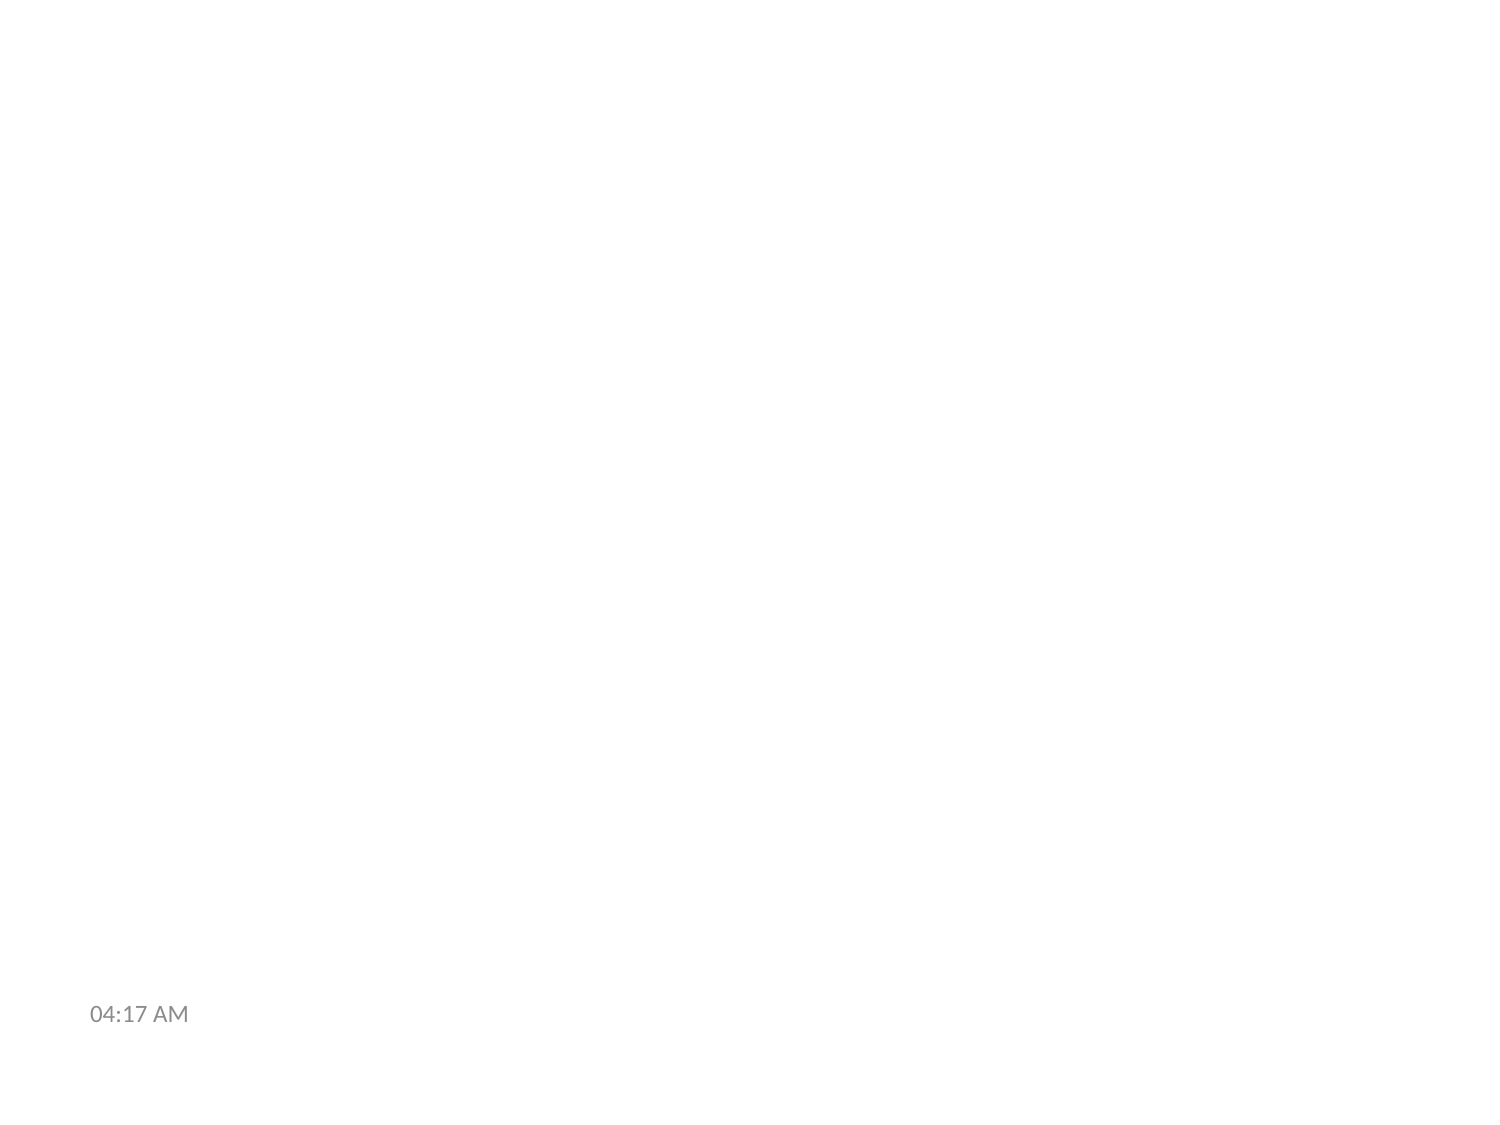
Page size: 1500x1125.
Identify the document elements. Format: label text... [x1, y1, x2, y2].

text_box 3:35 PM [75, 982, 425, 1043]
